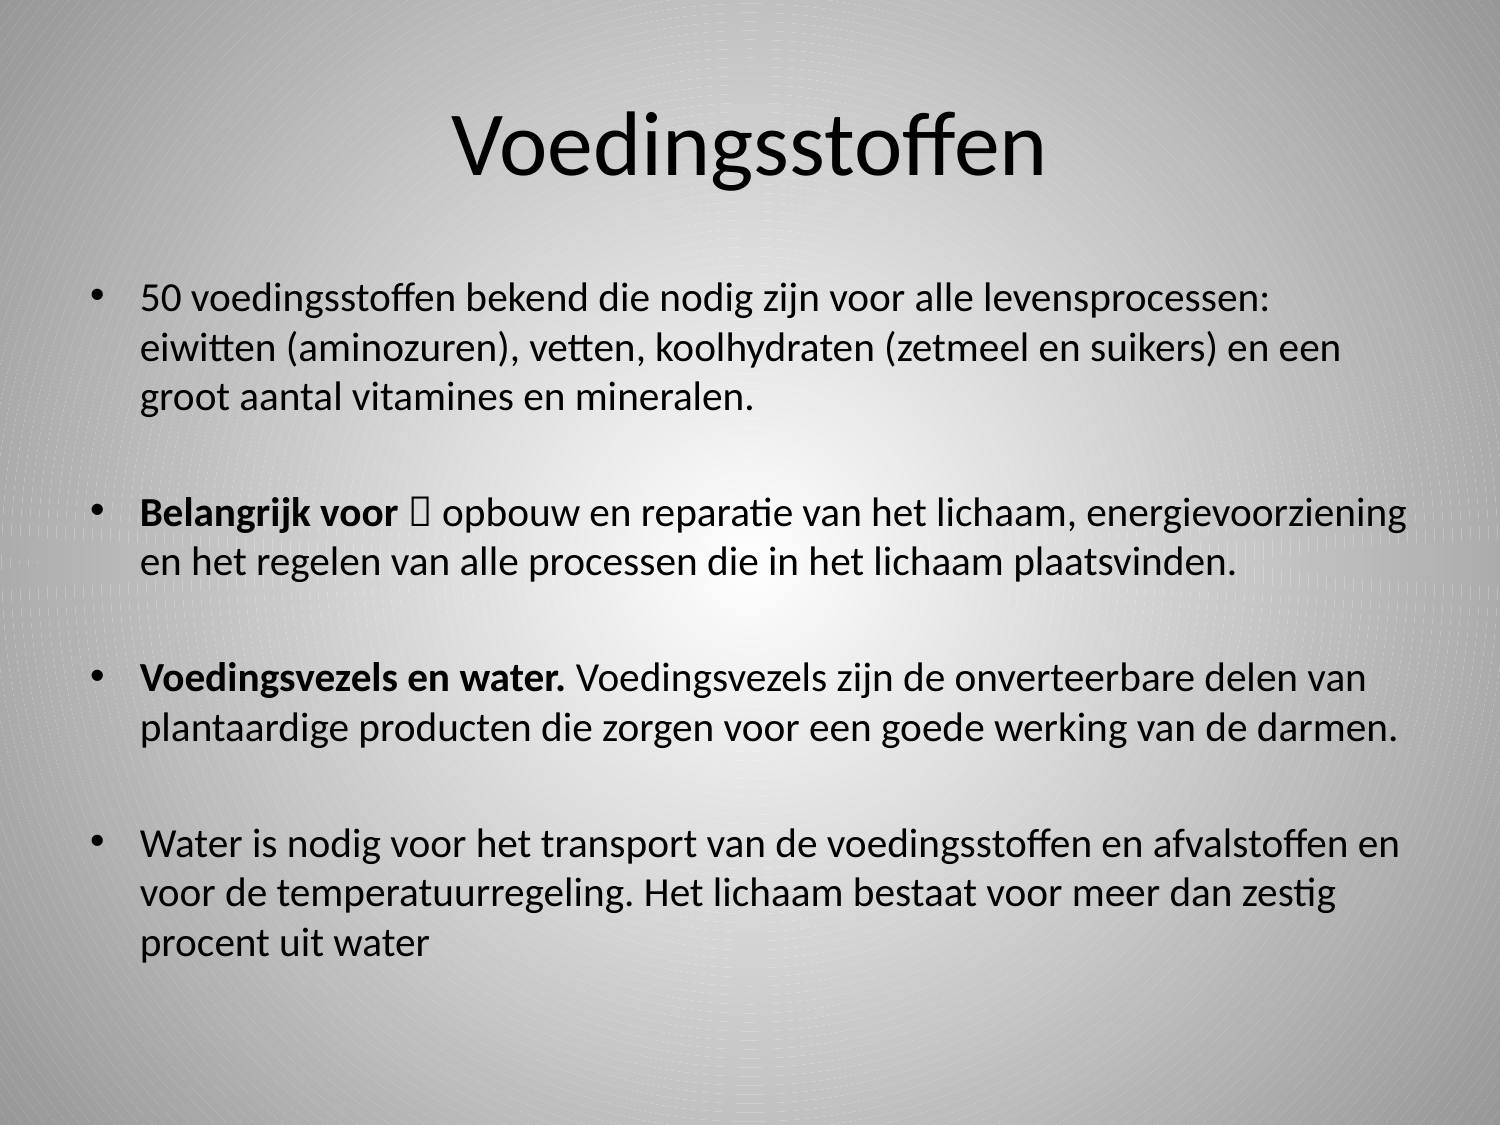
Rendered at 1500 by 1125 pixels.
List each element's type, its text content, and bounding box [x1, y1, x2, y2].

list 50 voedingsstoffen bekend die nodig zijn voor alle levensprocessen: eiwitten (aminozuren), vetten, koolhydraten (zetmeel en suikers) en een groot aantal vitamines en mineralen. Belangrijk voor  opbouw en reparatie van het lichaam, energievoorziening en het regelen van alle processen die in het lichaam plaatsvinden. Voedingsvezels en water. Voedingsvezels zijn de onverteerbare delen van plantaardige producten die zorgen voor een goede werking van de darmen. Water is nodig voor het transport van de voedingsstoffen en afvalstoffen en voor de temperatuurregeling. Het lichaam bestaat voor meer dan zestig procent uit water [75, 262, 1425, 1005]
title Voedingsstoffen [75, 45, 1425, 233]
